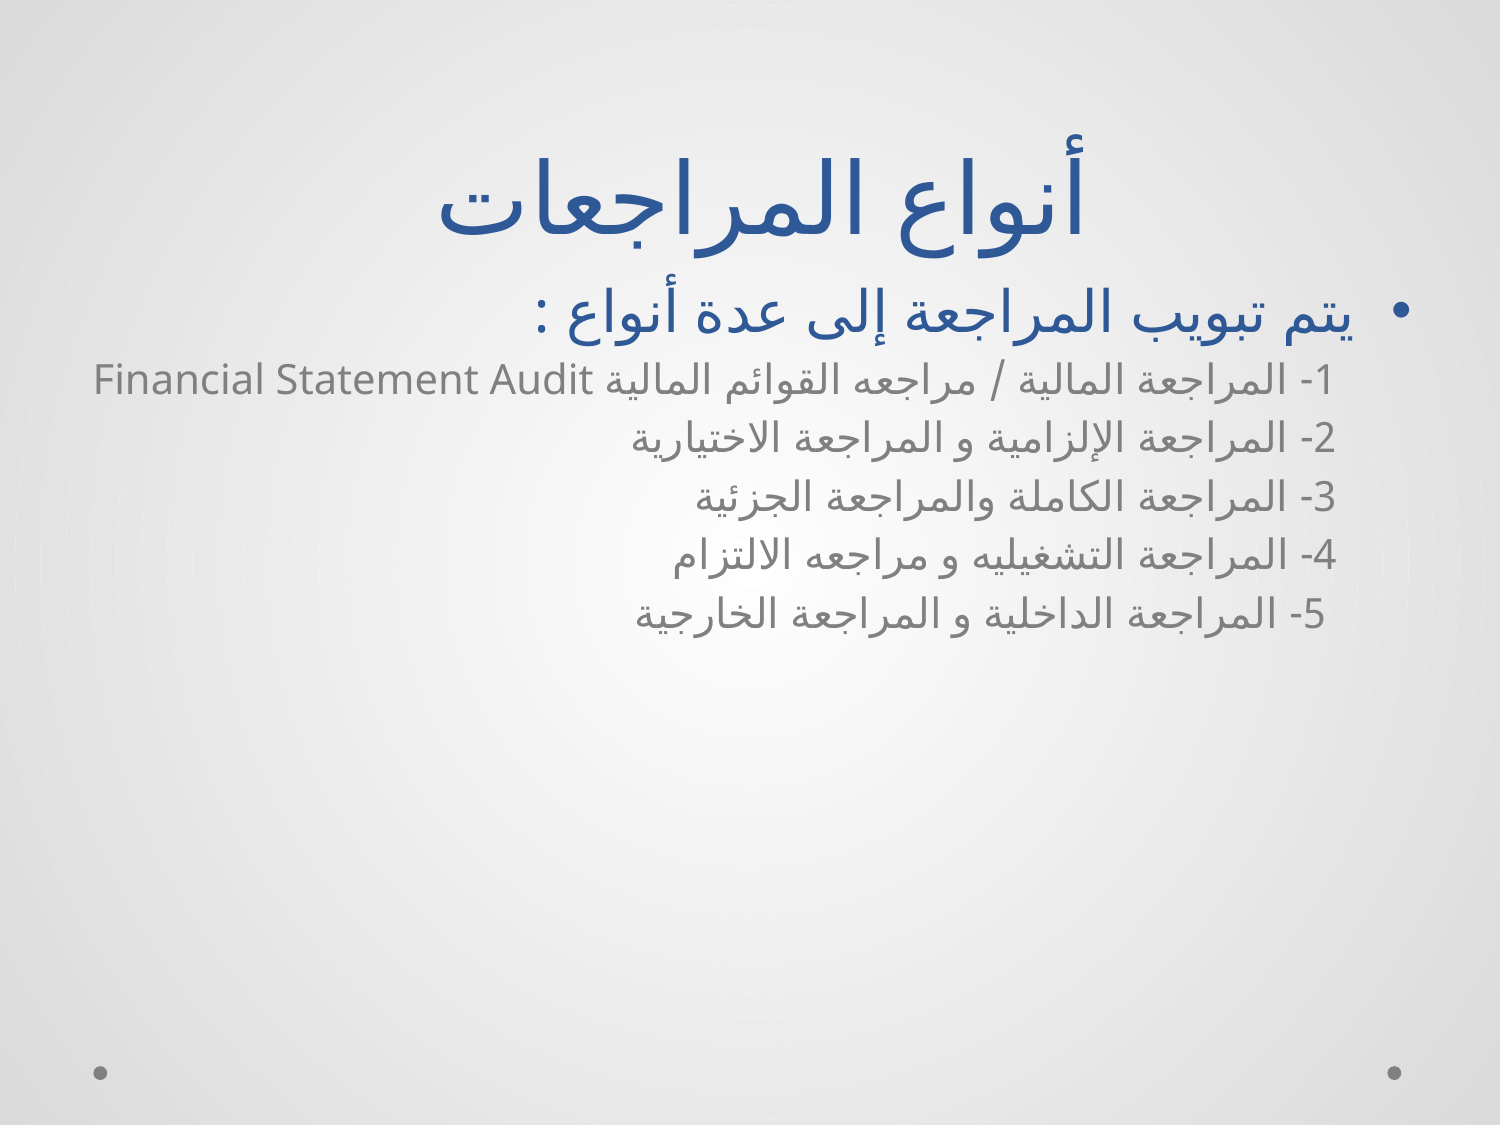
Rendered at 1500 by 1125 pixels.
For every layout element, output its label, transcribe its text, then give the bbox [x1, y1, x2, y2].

list يتم تبويب المراجعة إلى عدة أنواع : 1- المراجعة المالية / مراجعه القوائم المالية Financial Statement Audit 2- المراجعة الإلزامية و المراجعة الاختيارية 3- المراجعة الكاملة والمراجعة الجزئية 4- المراجعة التشغيليه و مراجعه الالتزام 5- المراجعة الداخلية و المراجعة الخارجية [76, 267, 1427, 1010]
title أنواع المراجعات [75, 0, 1425, 263]
